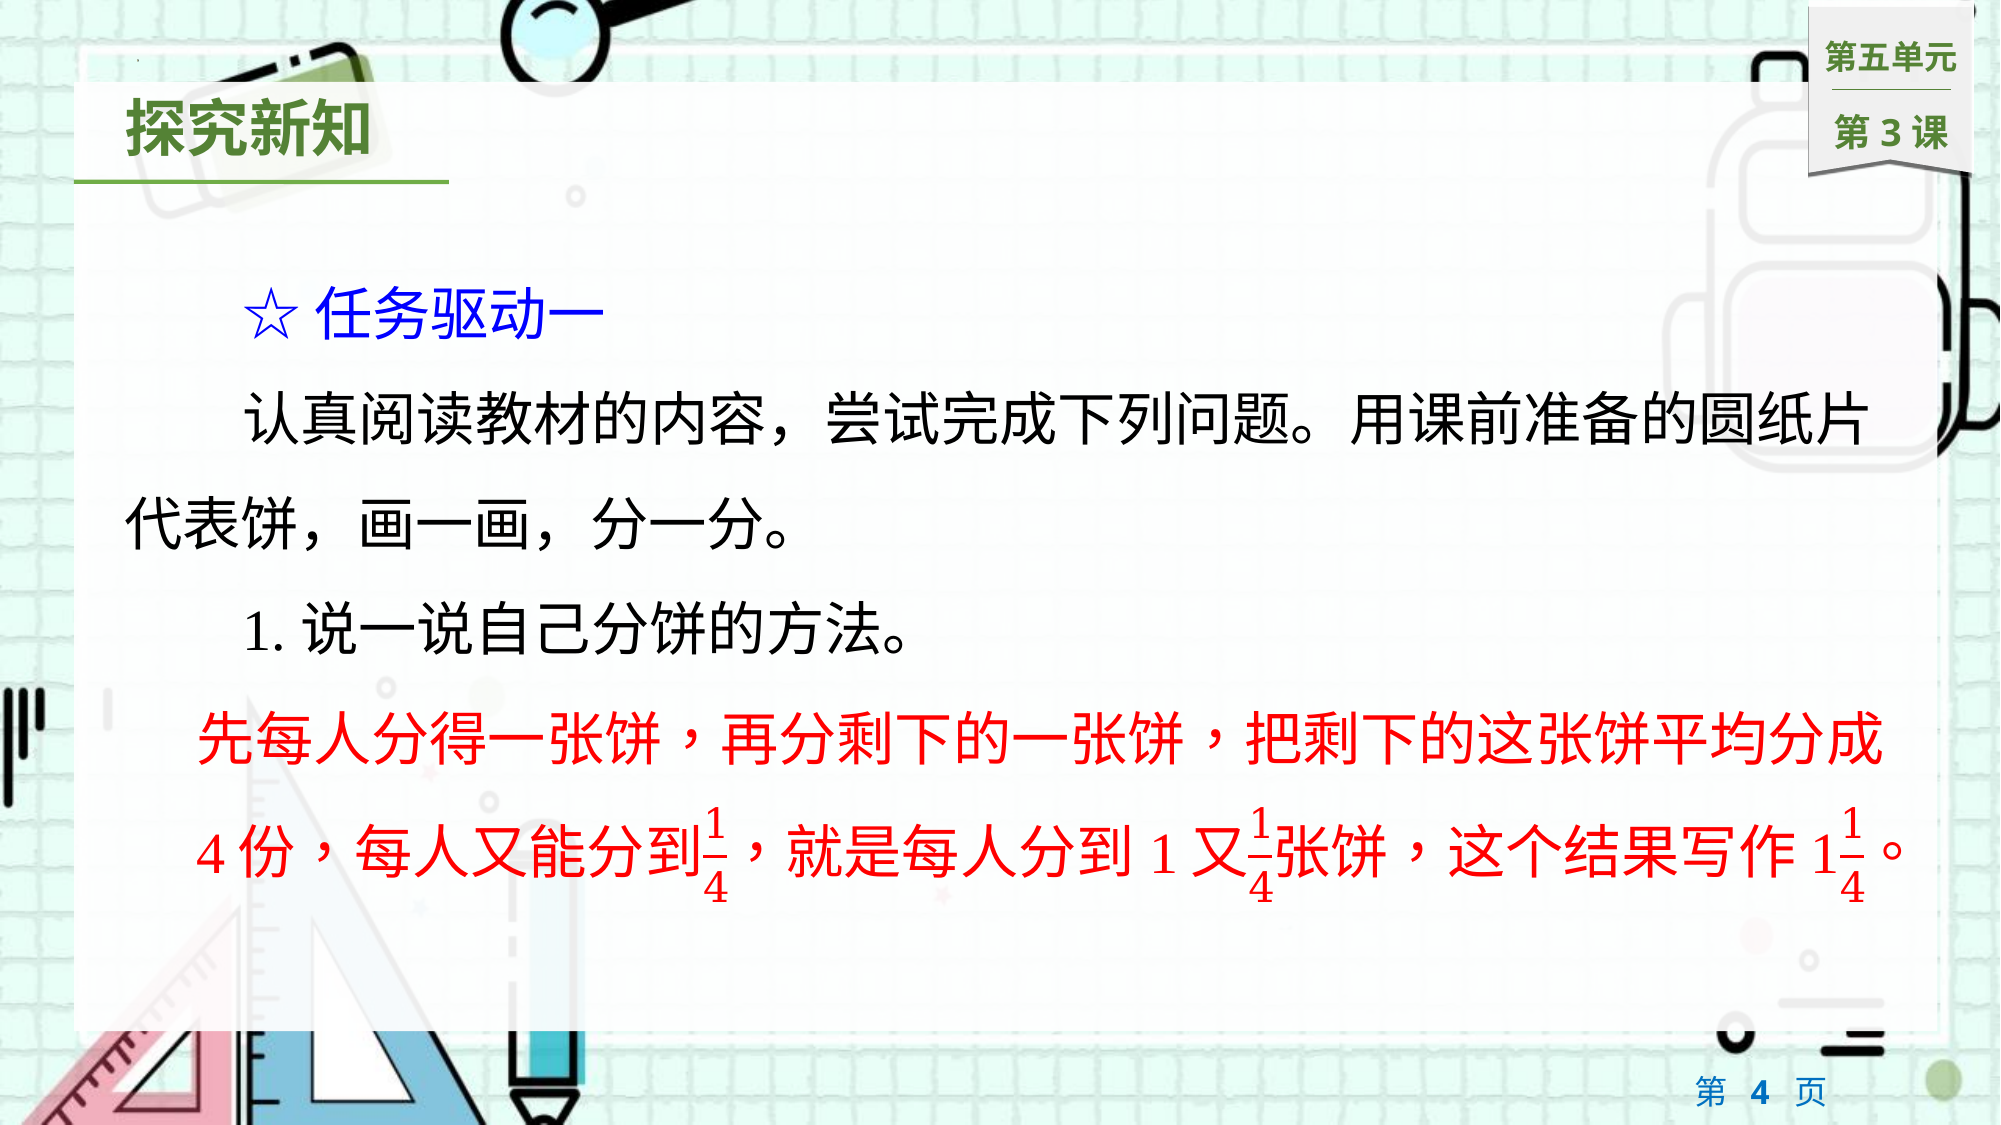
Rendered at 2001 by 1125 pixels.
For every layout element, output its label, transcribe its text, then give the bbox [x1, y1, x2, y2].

picture [0, 0, 2000, 1125]
picture [1938, 168, 1971, 176]
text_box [196, 690, 1928, 988]
list ☆任务驱动一 认真阅读教材的内容，尝试完成下列问题。用课前准备的圆纸片代表饼，画一画，分一分。 1.说一说自己分饼的方法。 [109, 234, 1891, 985]
